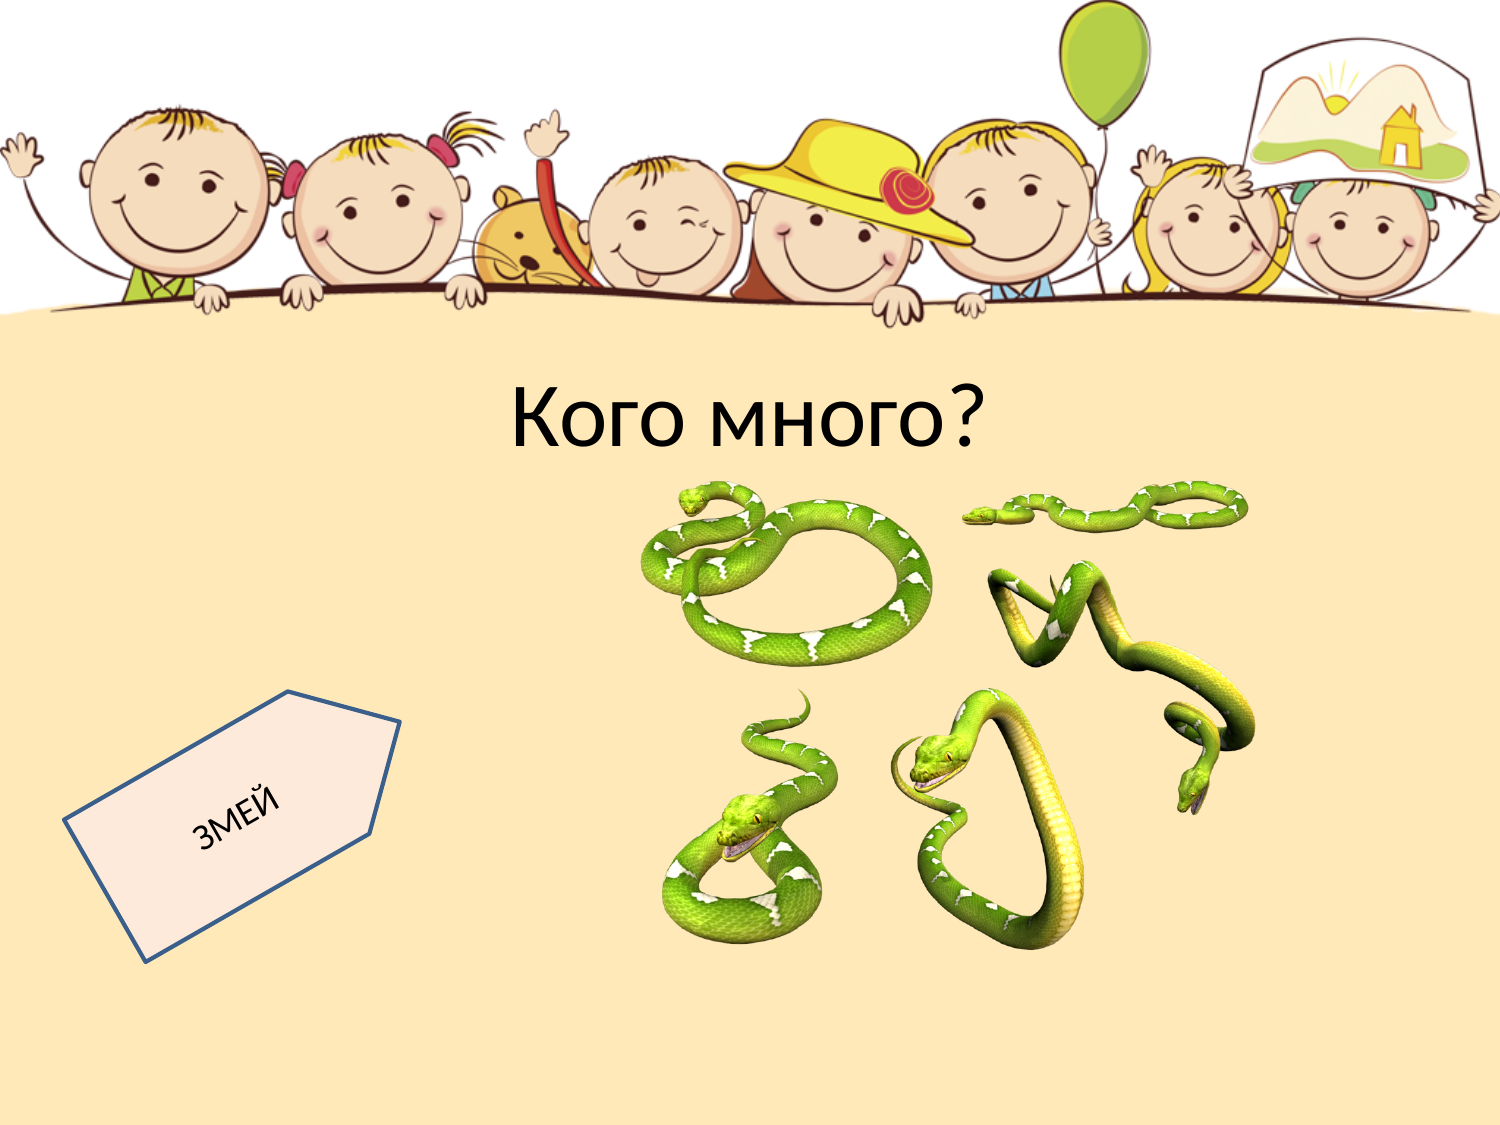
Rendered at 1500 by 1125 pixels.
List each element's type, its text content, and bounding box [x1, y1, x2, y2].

text_box ЗМЕЙ [61, 689, 402, 965]
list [609, 456, 1290, 983]
picture [0, 0, 1500, 1125]
title Кого много? [74, 316, 1426, 505]
